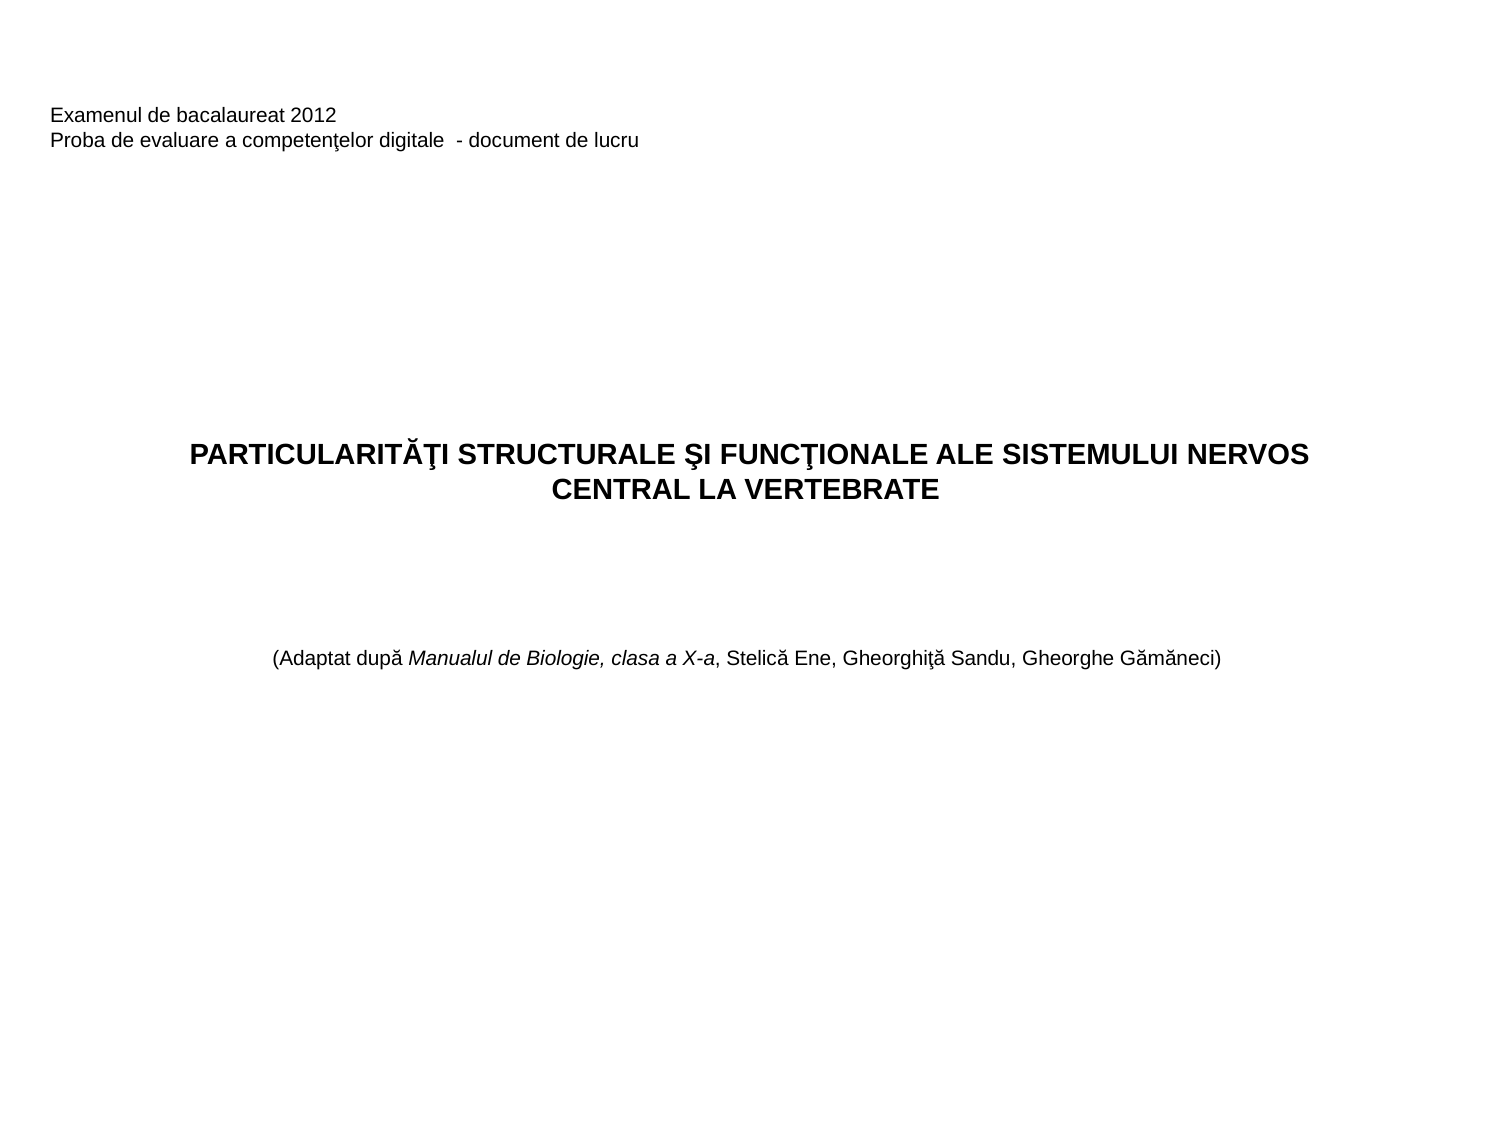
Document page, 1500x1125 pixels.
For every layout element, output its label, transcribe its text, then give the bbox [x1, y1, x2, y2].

title PARTICULARITĂŢI STRUCTURALE ŞI FUNCŢIONALE ALE SISTEMULUI NERVOS CENTRAL LA VERTEBRATE [112, 349, 1388, 591]
subtitle (Adaptat după Manualul de Biologie, clasa a X-a, Stelică Ene, Gheorghiţă Sandu, Gheorghe Gămăneci) [224, 637, 1276, 751]
text_box Examenul de bacalaureat 2012 Proba de evaluare a competenţelor digitale - document de lucru [35, 94, 1447, 159]
